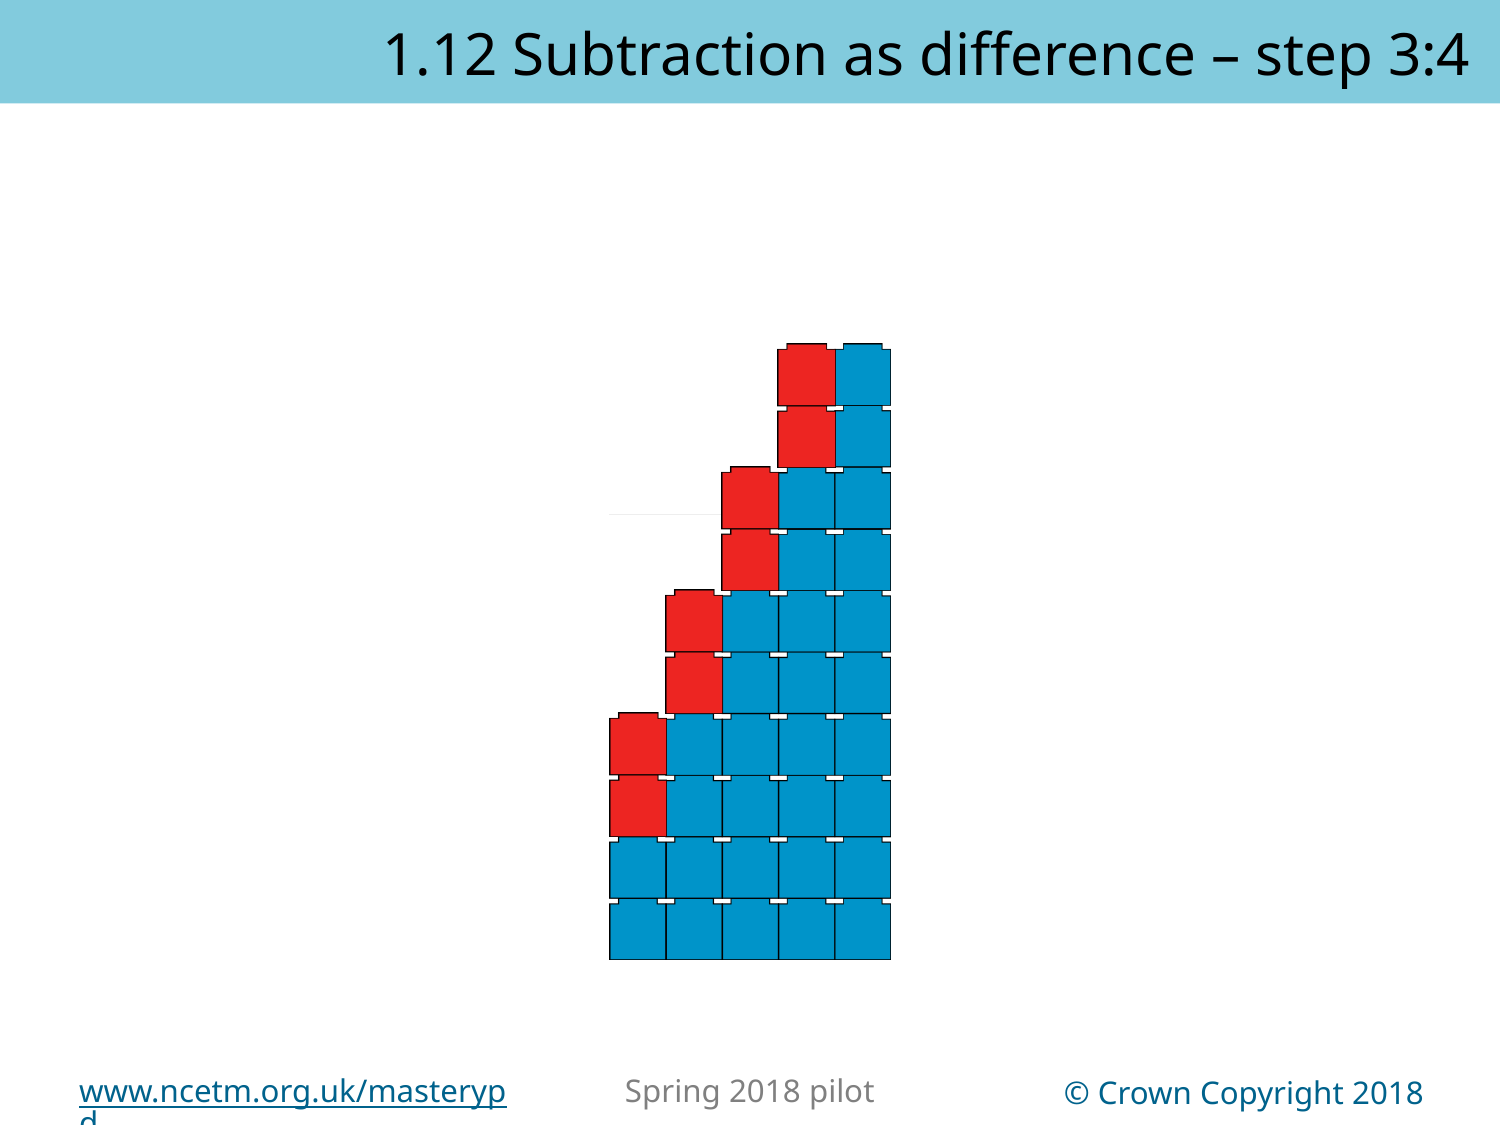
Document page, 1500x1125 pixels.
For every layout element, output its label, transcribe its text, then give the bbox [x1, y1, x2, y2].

picture [770, 776, 786, 780]
picture [827, 776, 843, 780]
list 1.12 Subtraction as difference – step 3:4 [0, 0, 1500, 104]
picture [714, 776, 730, 780]
picture [827, 837, 843, 841]
picture [714, 899, 730, 903]
picture [827, 529, 843, 534]
picture [883, 343, 892, 960]
picture [827, 714, 843, 718]
picture [827, 591, 843, 595]
picture [770, 714, 786, 718]
picture [714, 837, 730, 841]
picture [770, 899, 786, 903]
picture [770, 837, 786, 841]
picture [827, 653, 843, 657]
picture [770, 653, 786, 657]
picture [608, 343, 843, 960]
picture [658, 899, 674, 903]
picture [827, 899, 843, 903]
